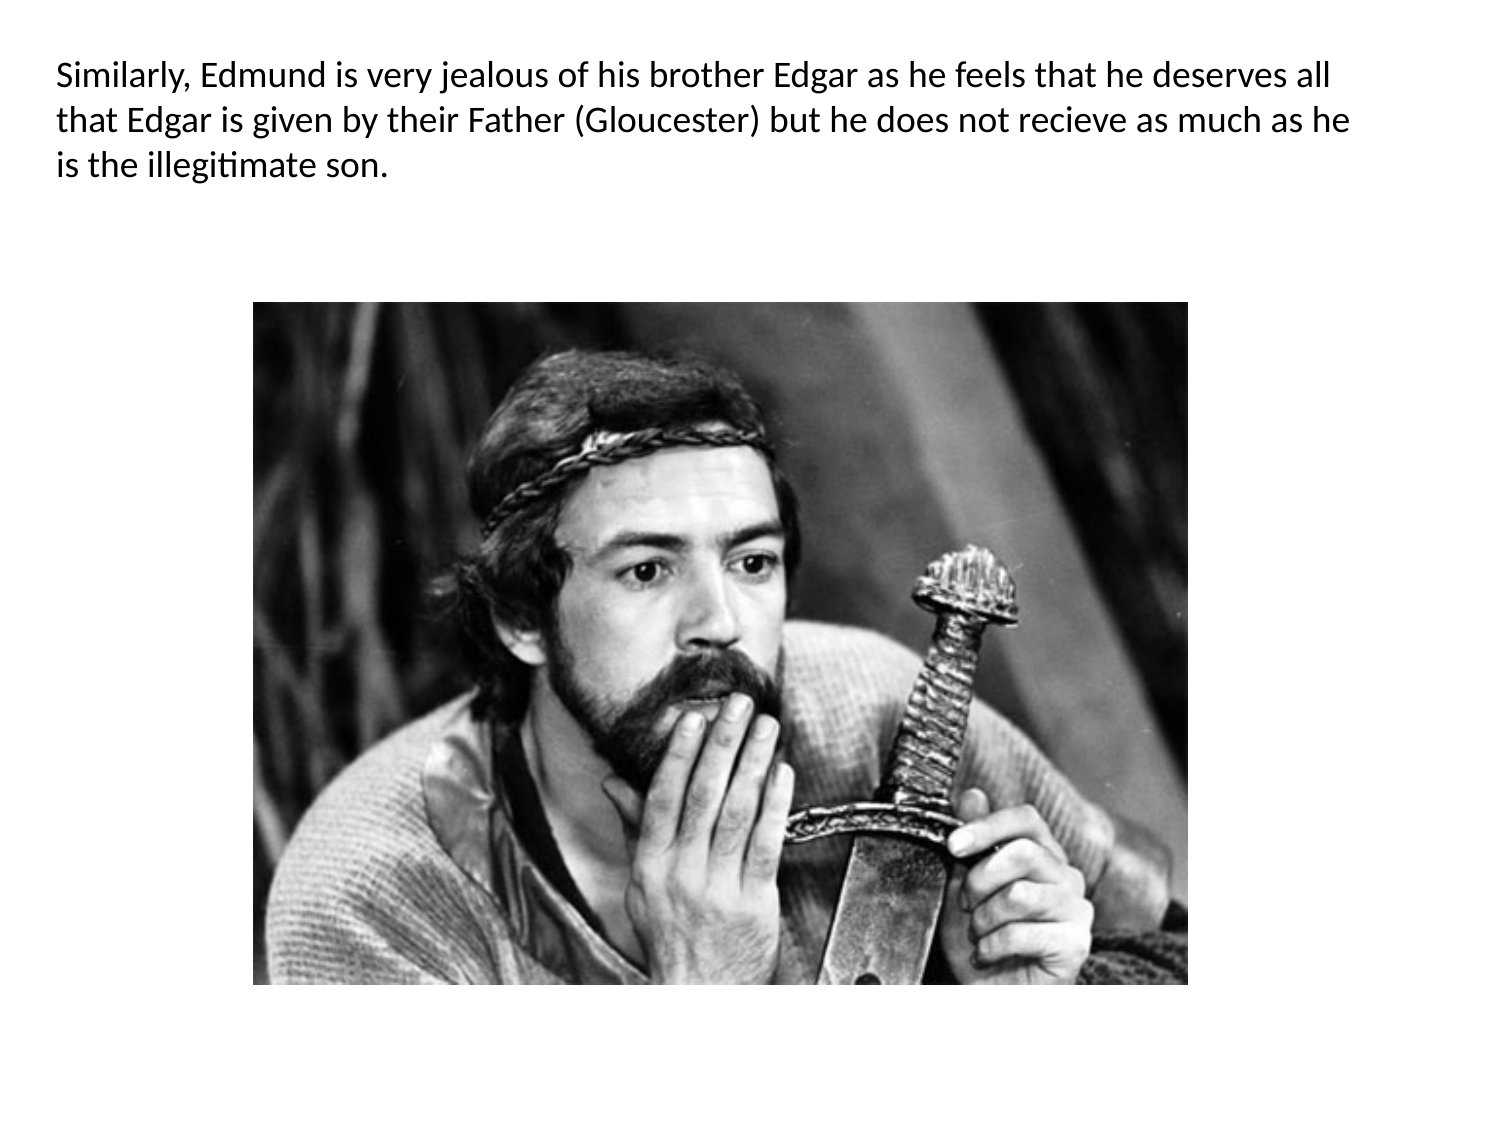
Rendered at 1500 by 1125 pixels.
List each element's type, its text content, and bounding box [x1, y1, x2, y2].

picture [253, 302, 1188, 986]
text_box Similarly, Edmund is very jealous of his brother Edgar as he feels that he deserves all that Edgar is given by their Father (Gloucester) but he does not recieve as much as he is the illegitimate son. [41, 42, 1388, 193]
